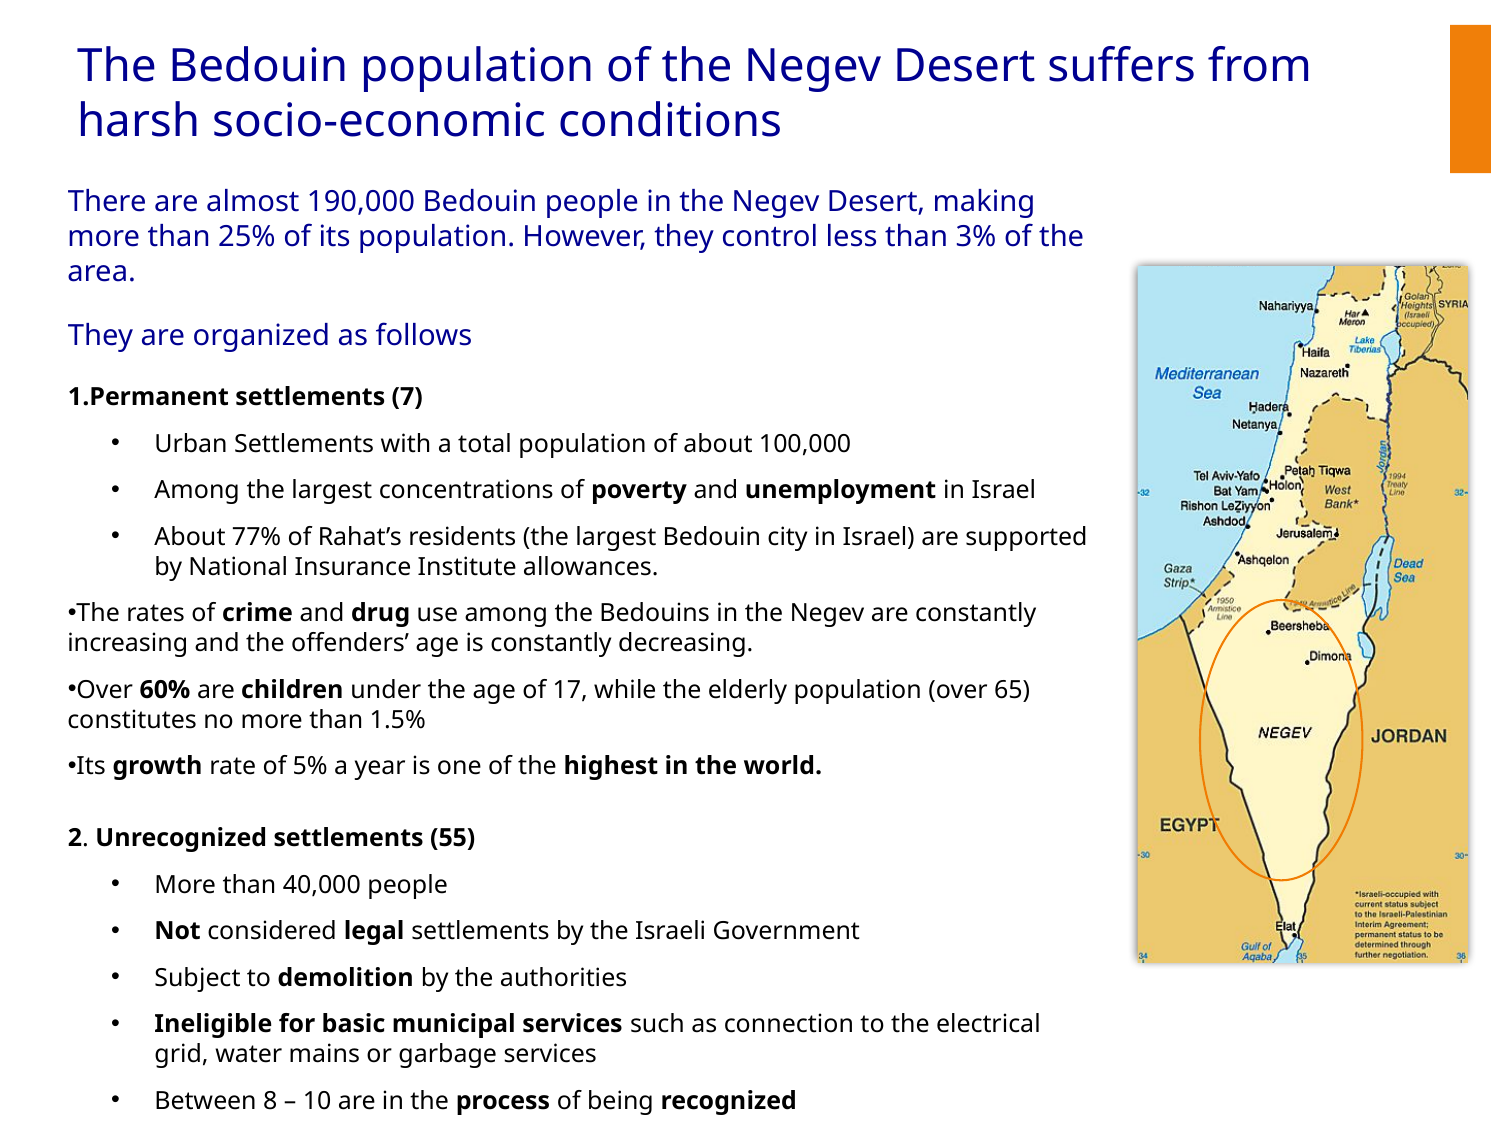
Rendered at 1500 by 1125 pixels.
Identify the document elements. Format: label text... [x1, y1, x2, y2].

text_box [1136, 266, 1469, 964]
text_box There are almost 190,000 Bedouin people in the Negev Desert, making more than 25% of its population. However, they control less than 3% of the area. They are organized as follows Permanent settlements (7) Urban Settlements with a total population of about 100,000 Among the largest concentrations of poverty and unemployment in Israel About 77% of Rahat’s residents (the largest Bedouin city in Israel) are supported by National Insurance Institute allowances. The rates of crime and drug use among the Bedouins in the Negev are constantly increasing and the offenders’ age is constantly decreasing. Over 60% are children under the age of 17, while the elderly population (over 65) constitutes no more than 1.5% Its growth rate of 5% a year is one of the highest in the world. 2. Unrecognized settlements (55) More than 40,000 people Not considered legal settlements by the Israeli Government Subject to demolition by the authorities Ineligible for basic municipal services such as connection to the electrical grid, water mains or garbage services Between 8 – 10 are in the process of being recognized [52, 174, 1113, 455]
text_box The Bedouin population of the Negev Desert suffers from harsh socio-economic conditions [62, 28, 1400, 153]
